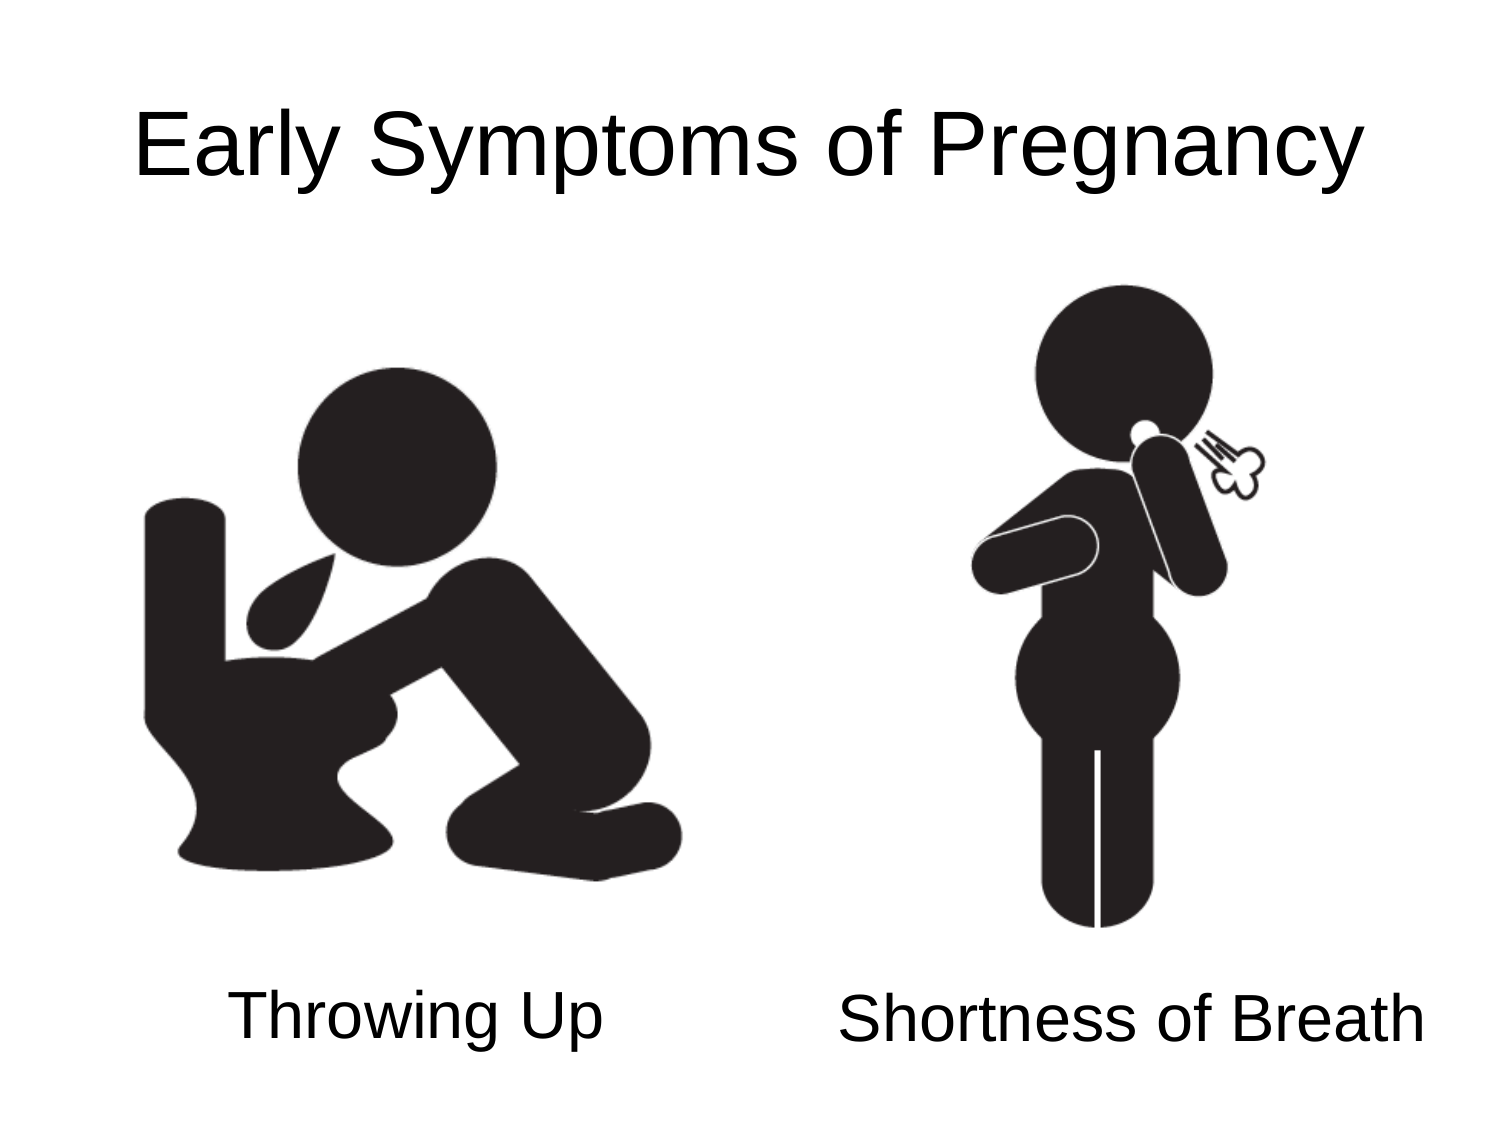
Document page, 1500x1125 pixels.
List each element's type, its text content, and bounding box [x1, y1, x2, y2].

text_box Throwing Up [94, 1012, 738, 1059]
text_box Shortness of Breath [811, 966, 1454, 1062]
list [74, 262, 738, 1006]
title Early Symptoms of Pregnancy [75, 45, 1425, 233]
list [762, 246, 1426, 990]
